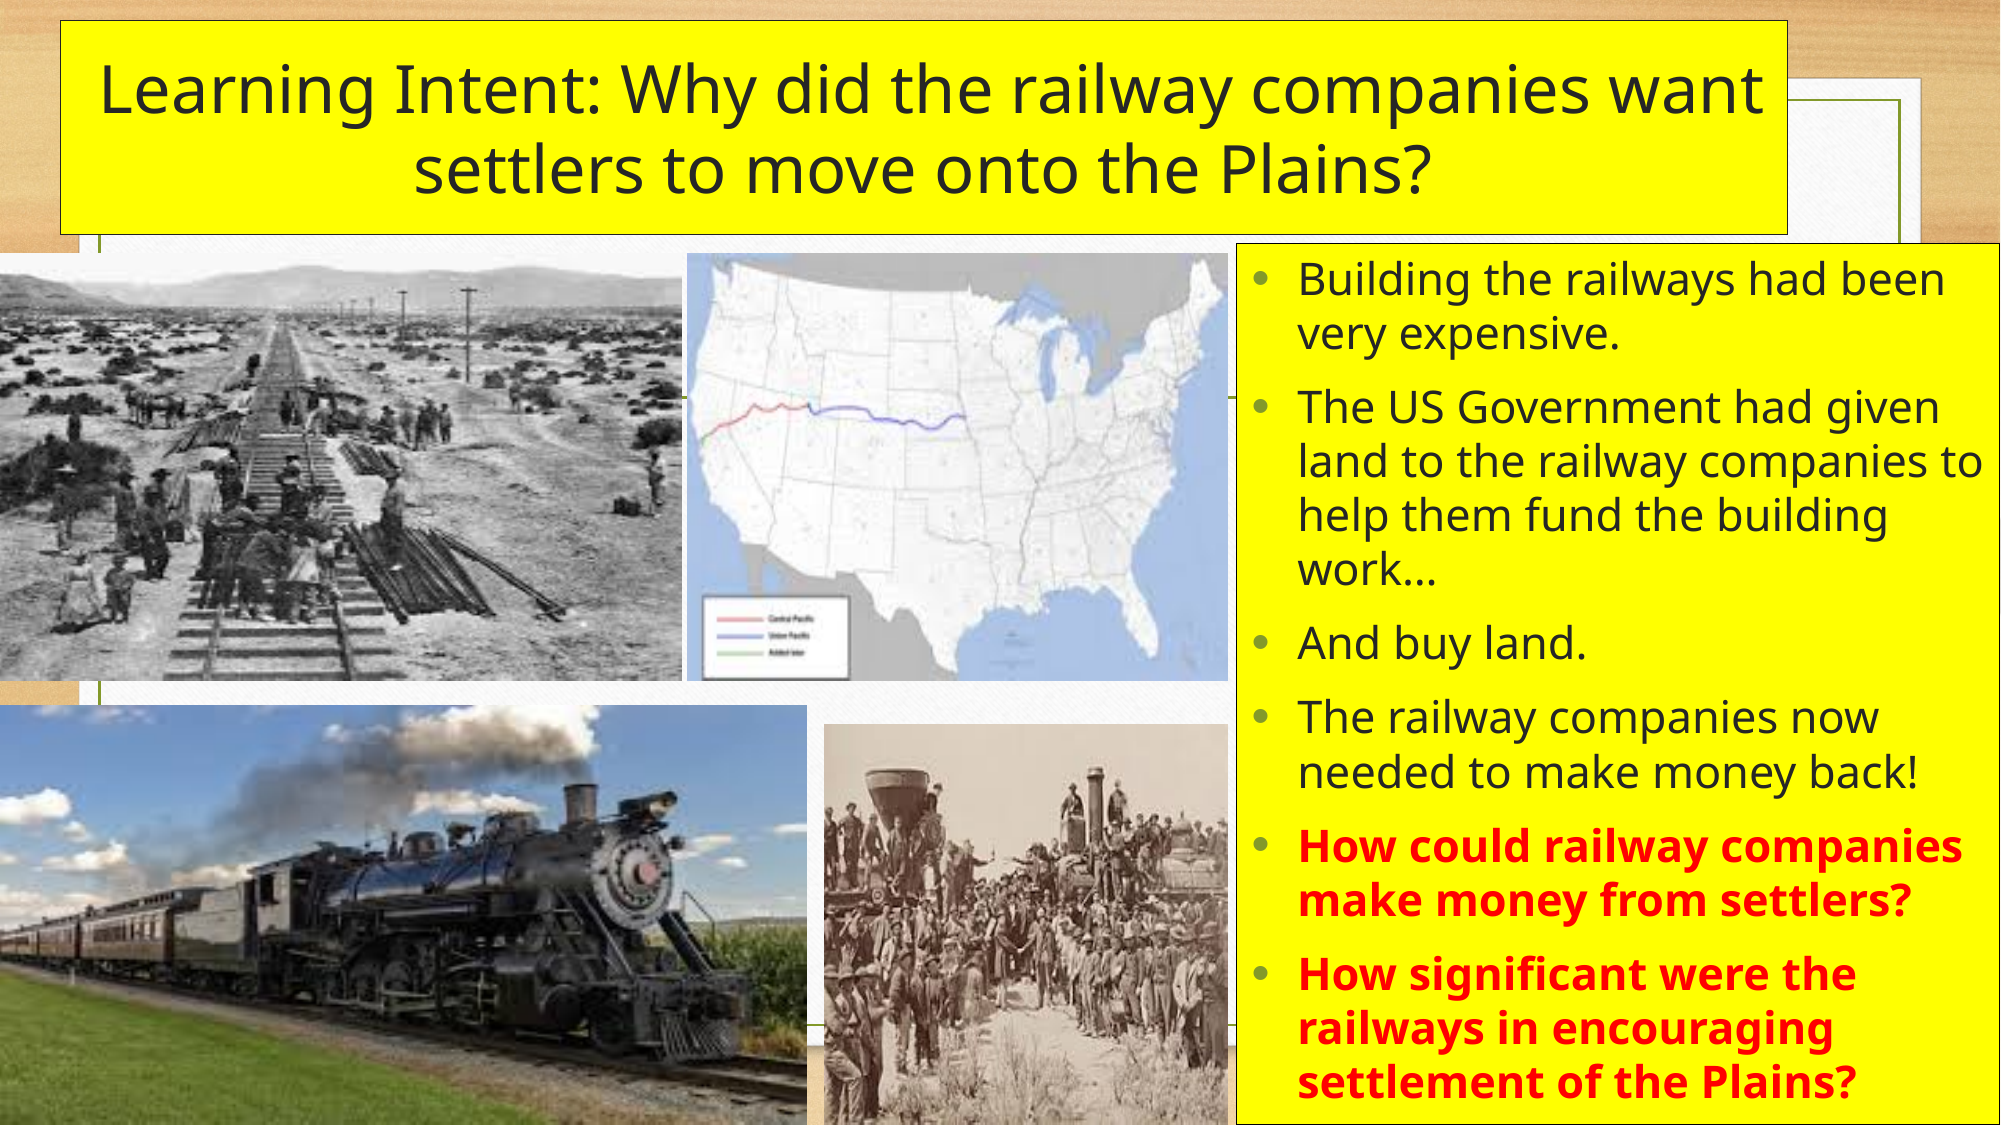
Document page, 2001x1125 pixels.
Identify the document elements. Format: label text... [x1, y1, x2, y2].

picture [0, 0, 2001, 1125]
title Learning Intent: Why did the railway companies want settlers to move onto the Plains? [60, 20, 1788, 235]
list Building the railways had been very expensive. The US Government had given land to the railway companies to help them fund the building work… And buy land. The railway companies now needed to make money back! How could railway companies make money from settlers? How significant were the railways in encouraging settlement of the Plains? [1236, 243, 2000, 1125]
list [0, 705, 807, 1125]
